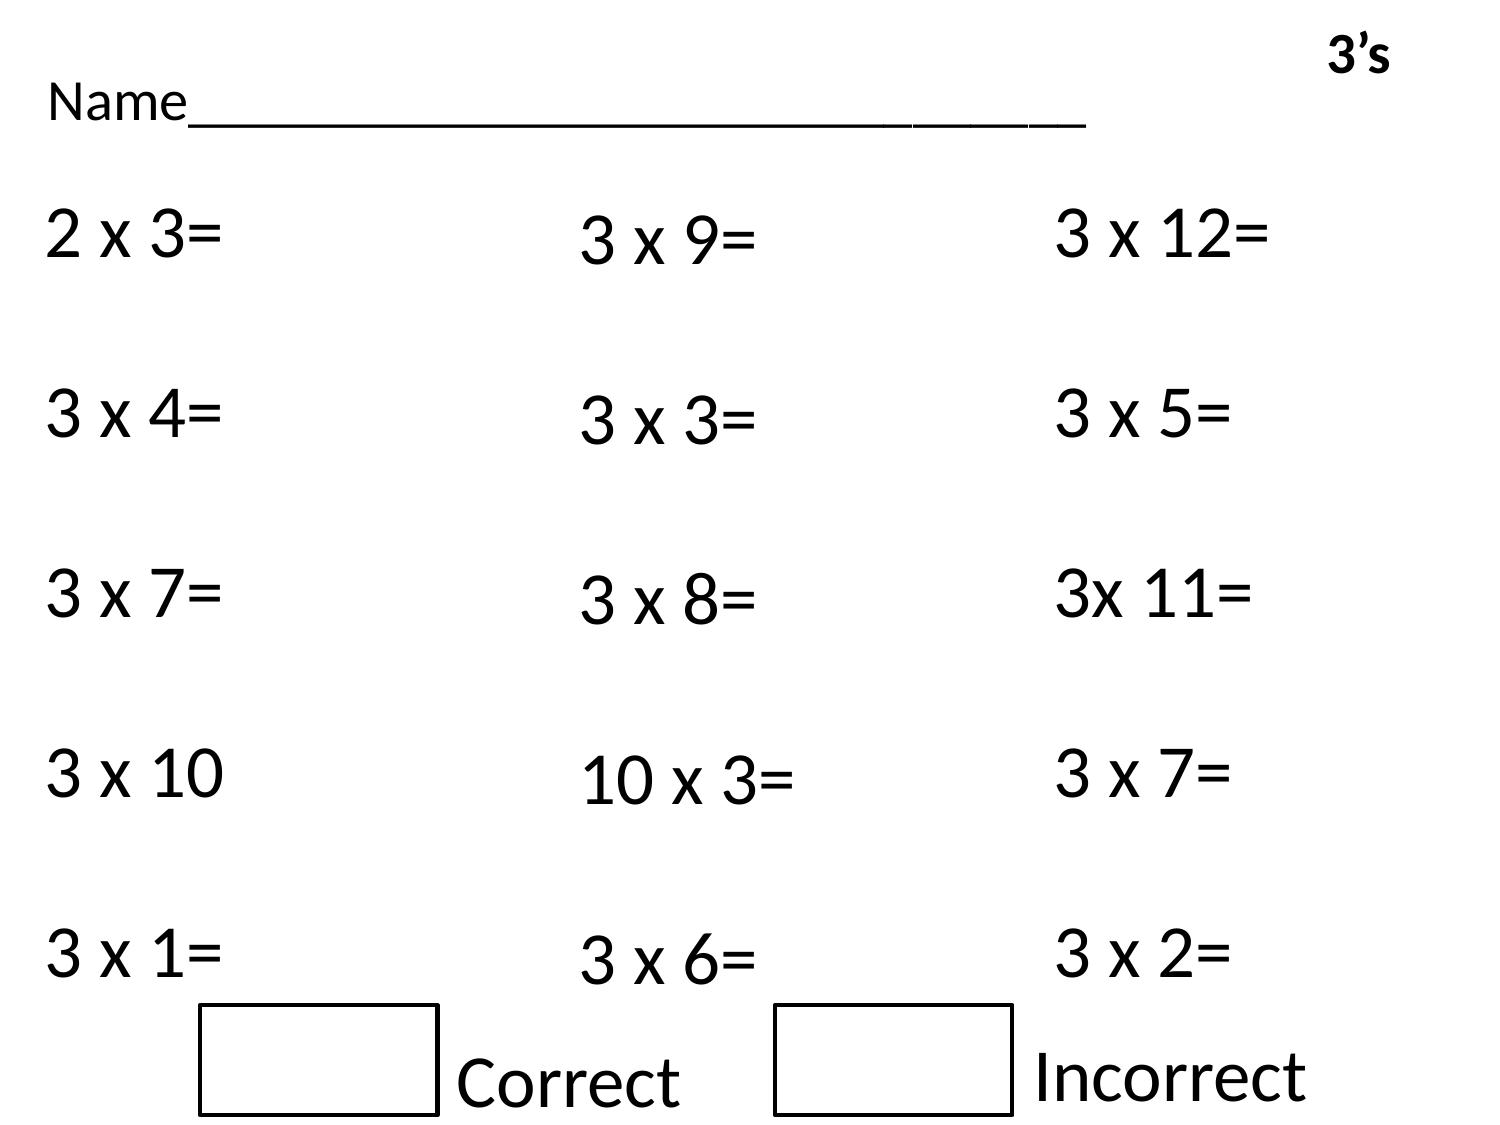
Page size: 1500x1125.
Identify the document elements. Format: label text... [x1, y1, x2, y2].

text_box [773, 1003, 1014, 1117]
text_box Name_______________________________ [32, 54, 1103, 140]
text_box 3 x 9= 3 x 3= 3 x 8= 10 x 3= 3 x 6= [563, 181, 811, 1007]
text_box 3’s [1311, 7, 1406, 93]
text_box Incorrect [1018, 1019, 1324, 1124]
text_box Correct [442, 1024, 697, 1125]
text_box 2 x 3= 3 x 4= 3 x 7= 3 x 10 3 x 1= [29, 174, 274, 1125]
text_box [198, 1003, 440, 1117]
text_box 3 x 12= 3 x 5= 3x 11= 3 x 7= 3 x 2= [1038, 174, 1287, 1019]
